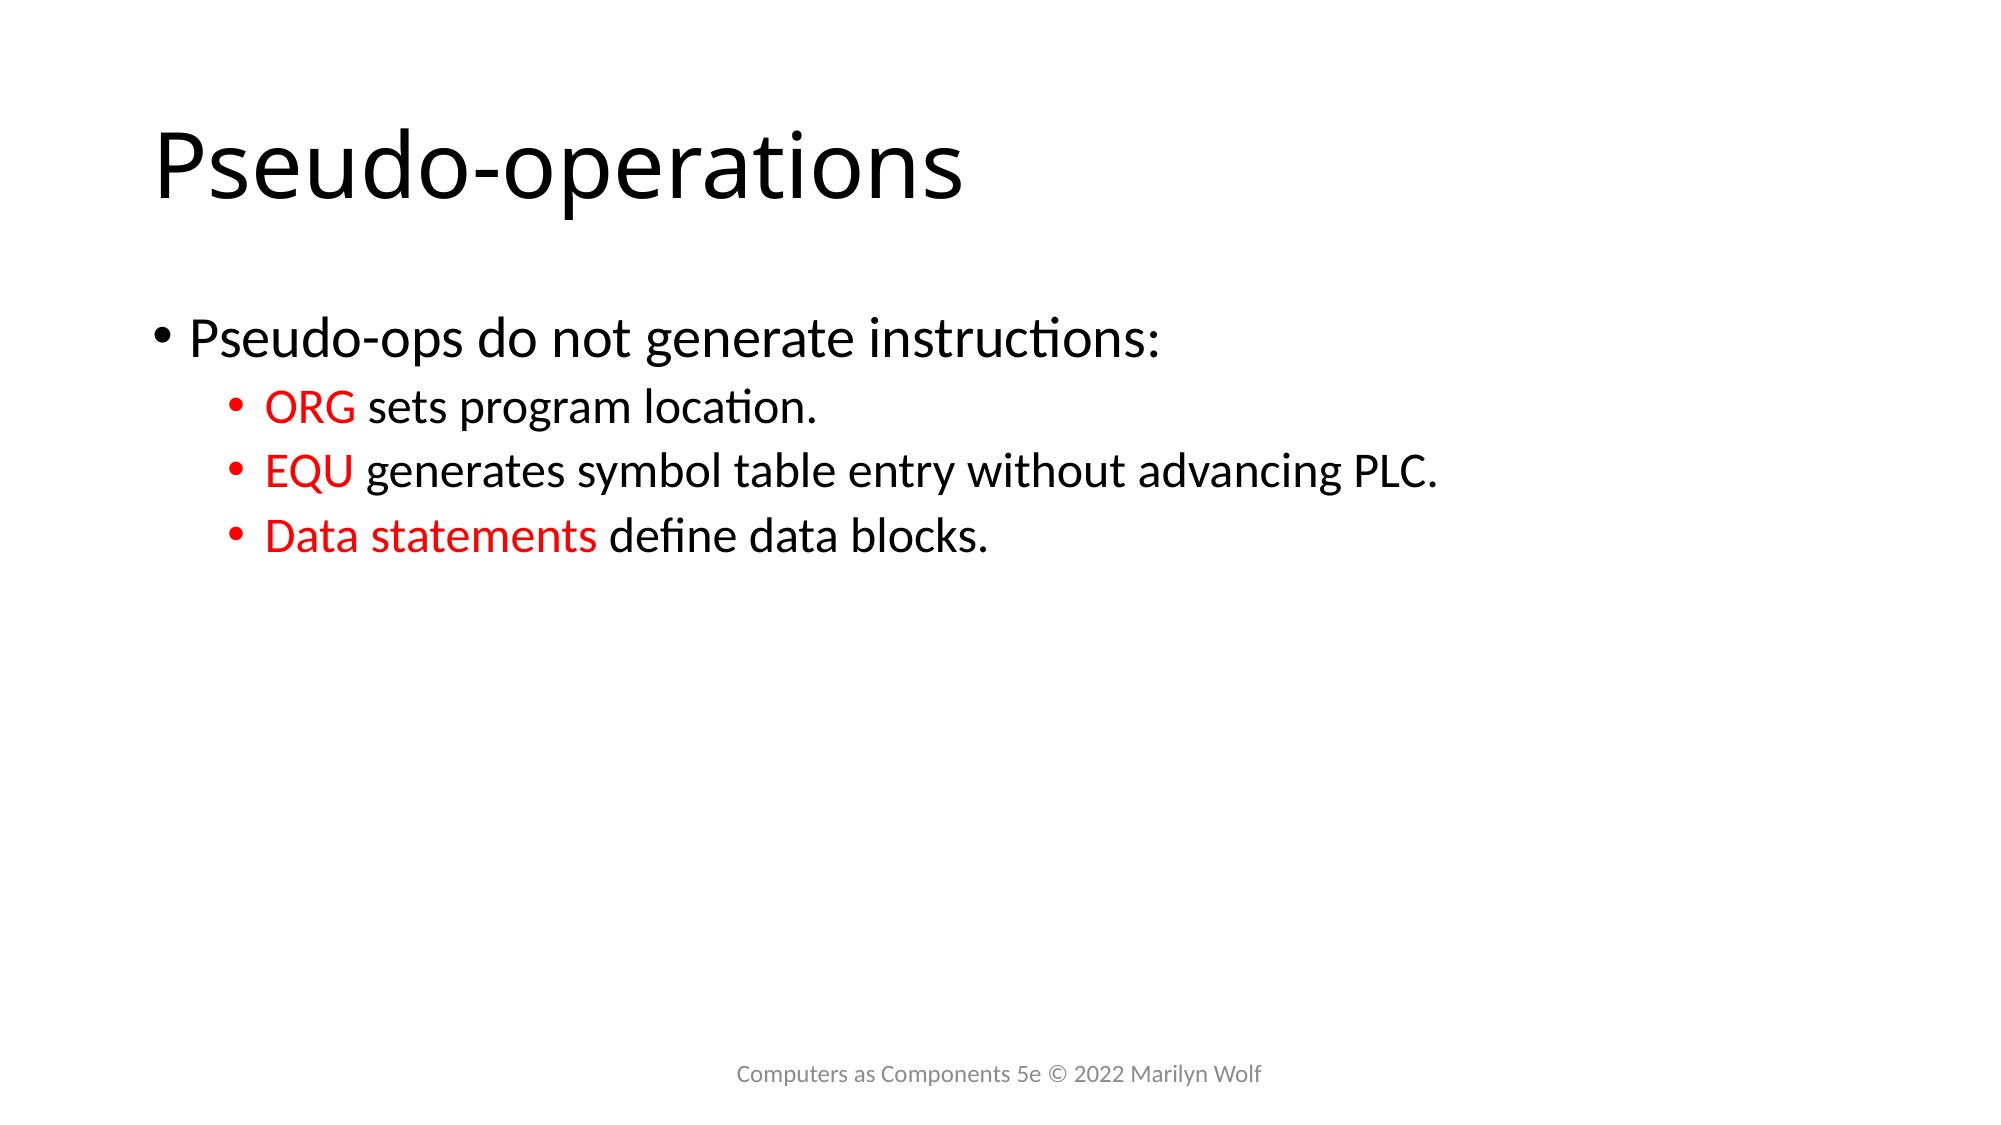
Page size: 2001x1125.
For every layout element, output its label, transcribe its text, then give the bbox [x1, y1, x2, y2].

list Pseudo-ops do not generate instructions: ORG sets program location. EQU generates symbol table entry without advancing PLC. Data statements define data blocks. [137, 299, 1863, 1014]
footer Computers as Components 5e © 2022 Marilyn Wolf [662, 1042, 1338, 1103]
title Pseudo-operations [137, 59, 1863, 278]
